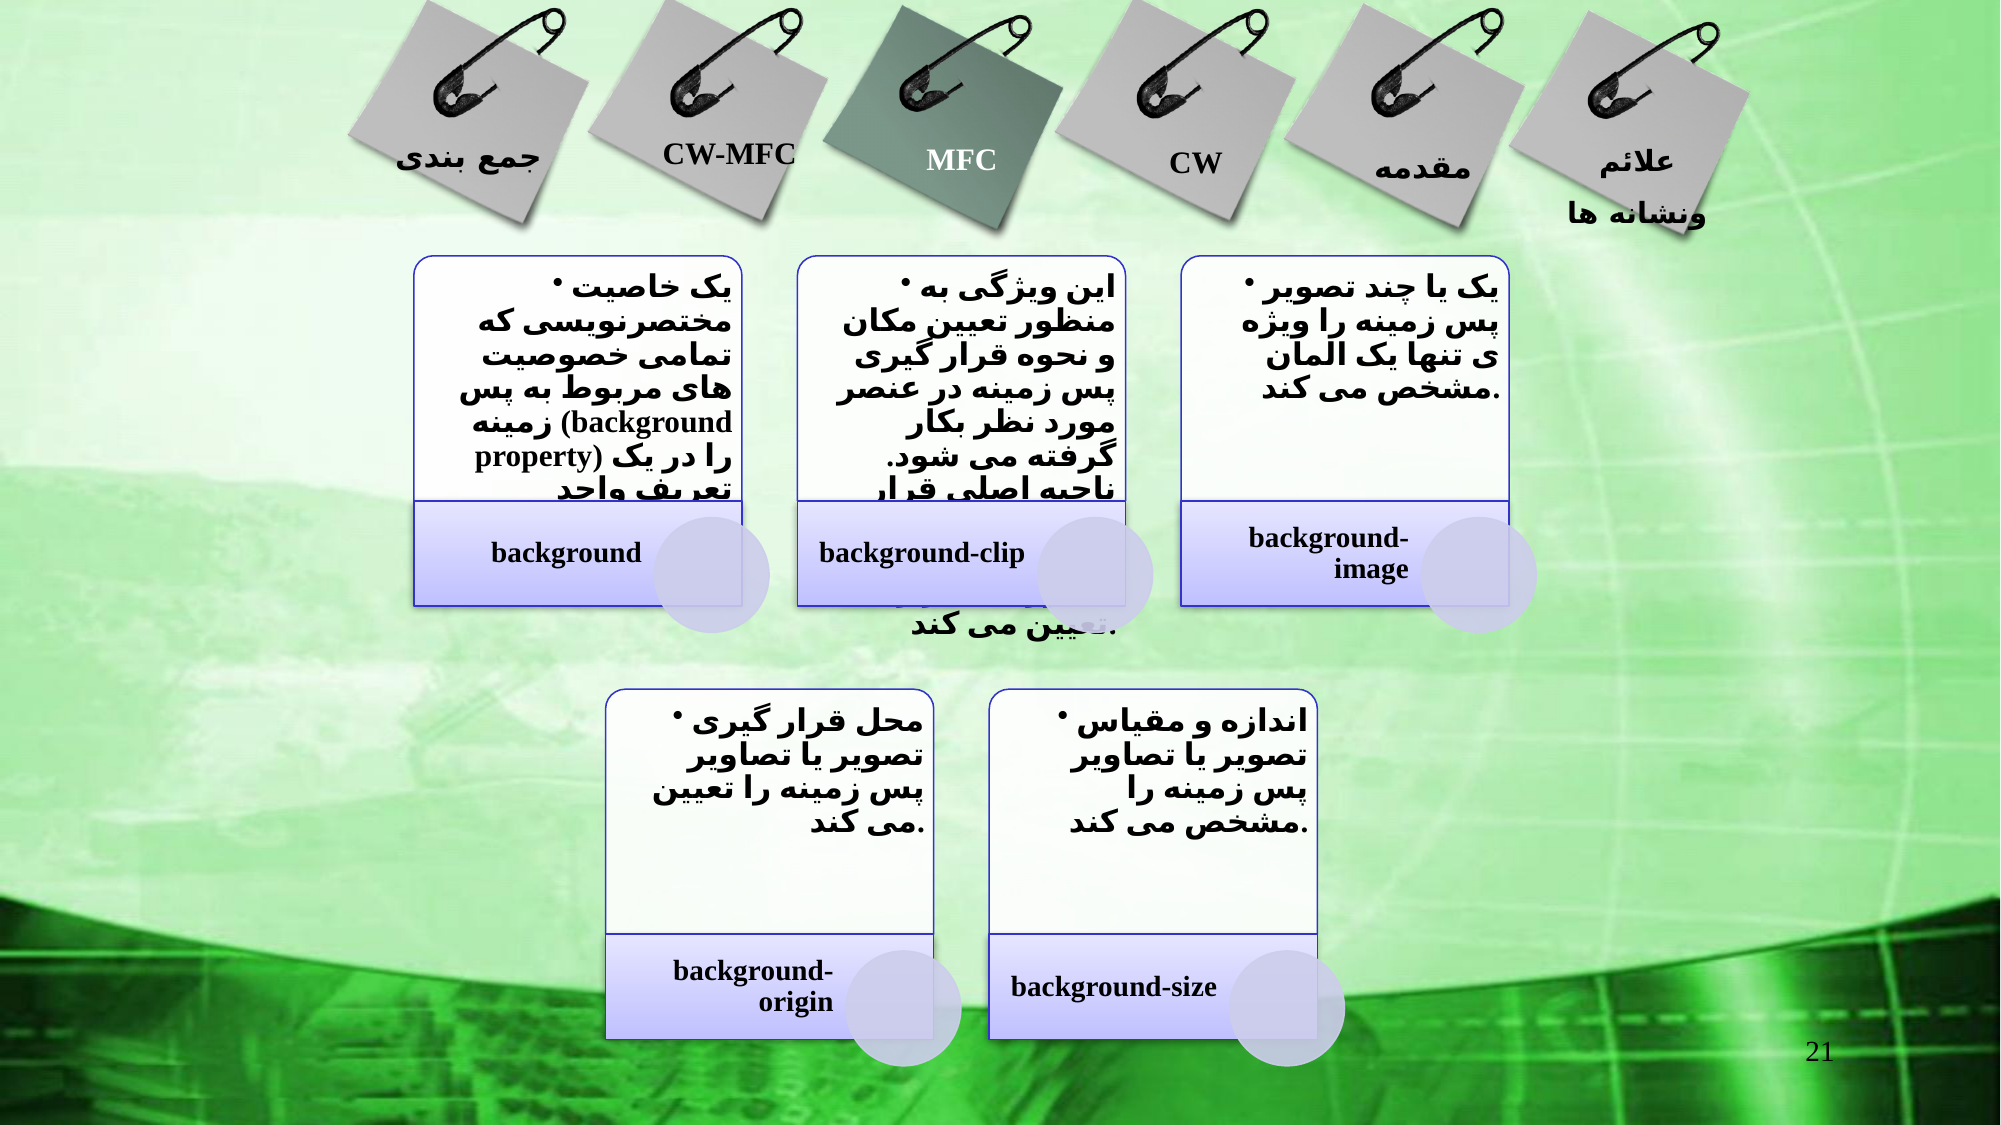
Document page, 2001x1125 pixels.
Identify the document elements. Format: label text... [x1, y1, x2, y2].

picture [0, 0, 2001, 1125]
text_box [340, 255, 1610, 1067]
slide_number 21 [1433, 1024, 1851, 1101]
